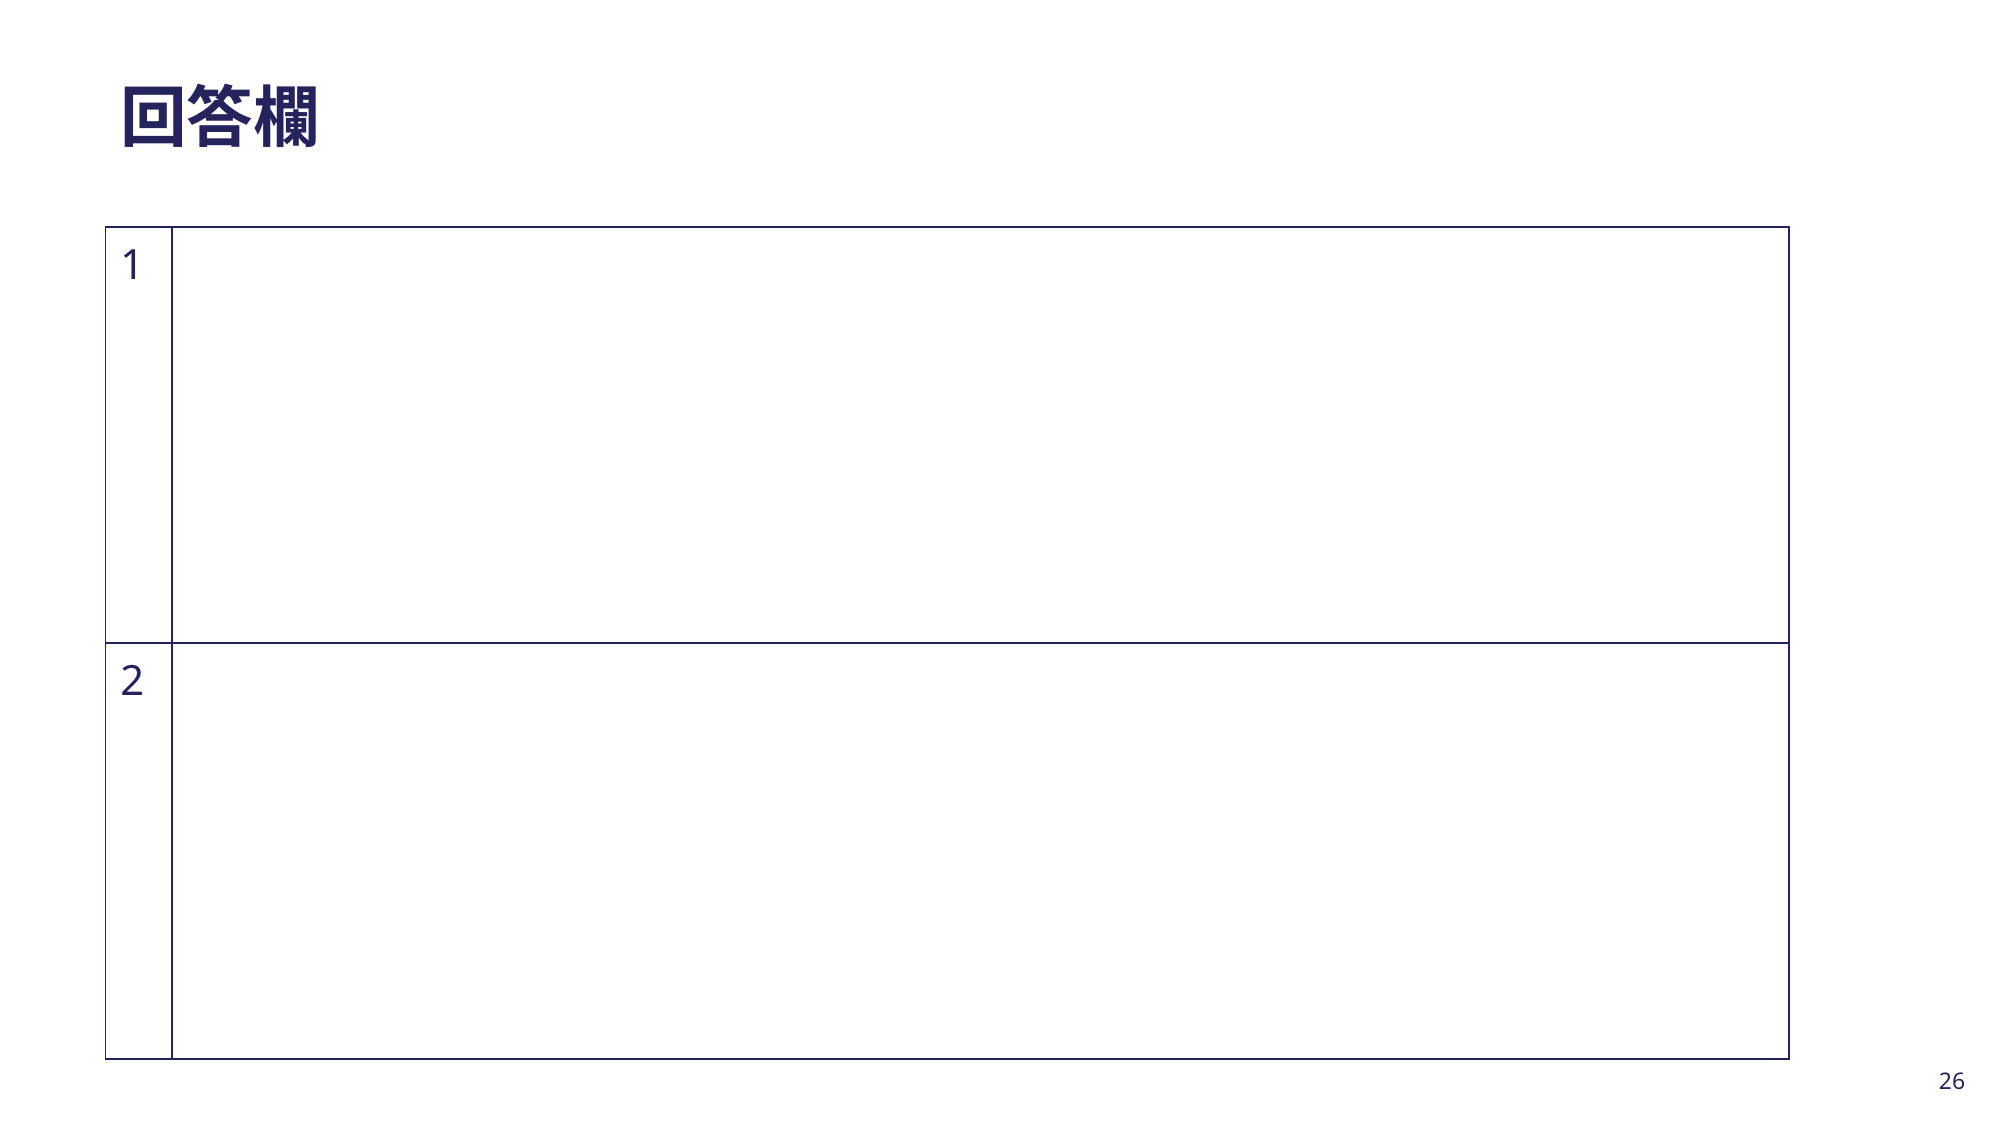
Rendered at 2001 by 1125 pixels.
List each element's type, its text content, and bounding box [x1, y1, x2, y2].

slide_number 26 [1513, 1058, 1981, 1107]
table_cell 2 [106, 644, 171, 1058]
table_header [173, 228, 1788, 642]
title 回答欄 [105, 51, 1428, 163]
table_cell [173, 644, 1788, 1058]
table_header 1 [106, 228, 171, 642]
